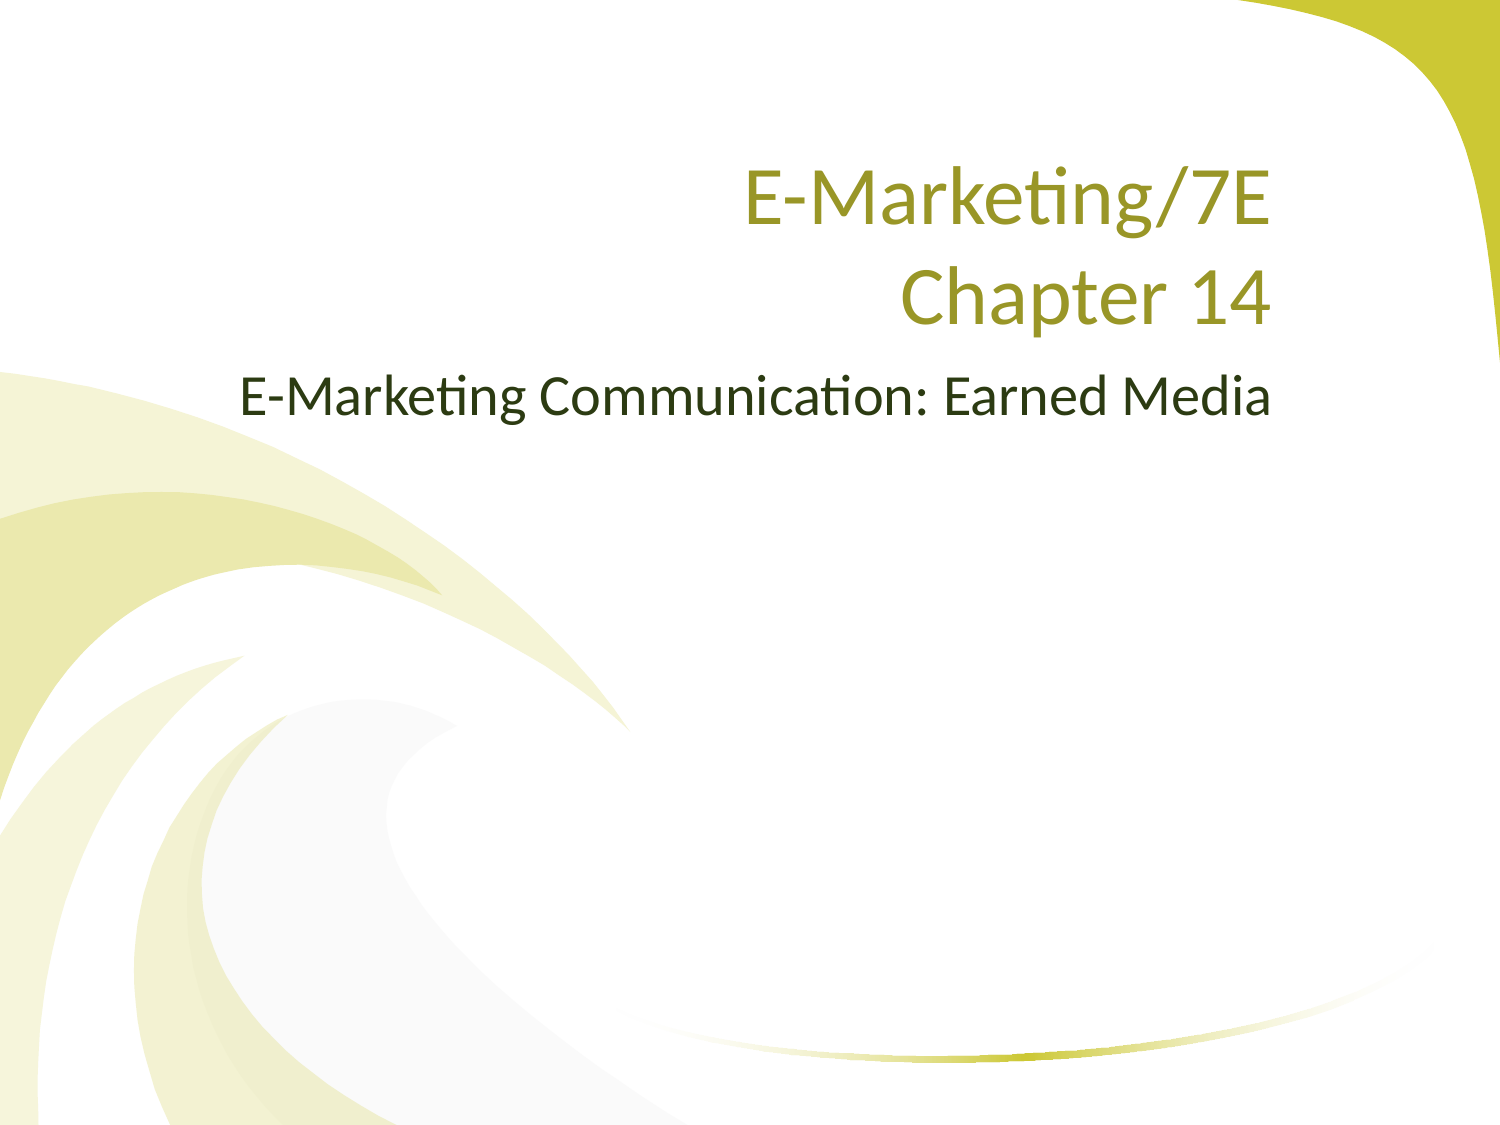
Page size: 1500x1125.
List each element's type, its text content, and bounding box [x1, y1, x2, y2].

subtitle E-Marketing Communication: Earned Media [162, 350, 1288, 436]
title E-Marketing/7E Chapter 14 [162, 132, 1288, 350]
